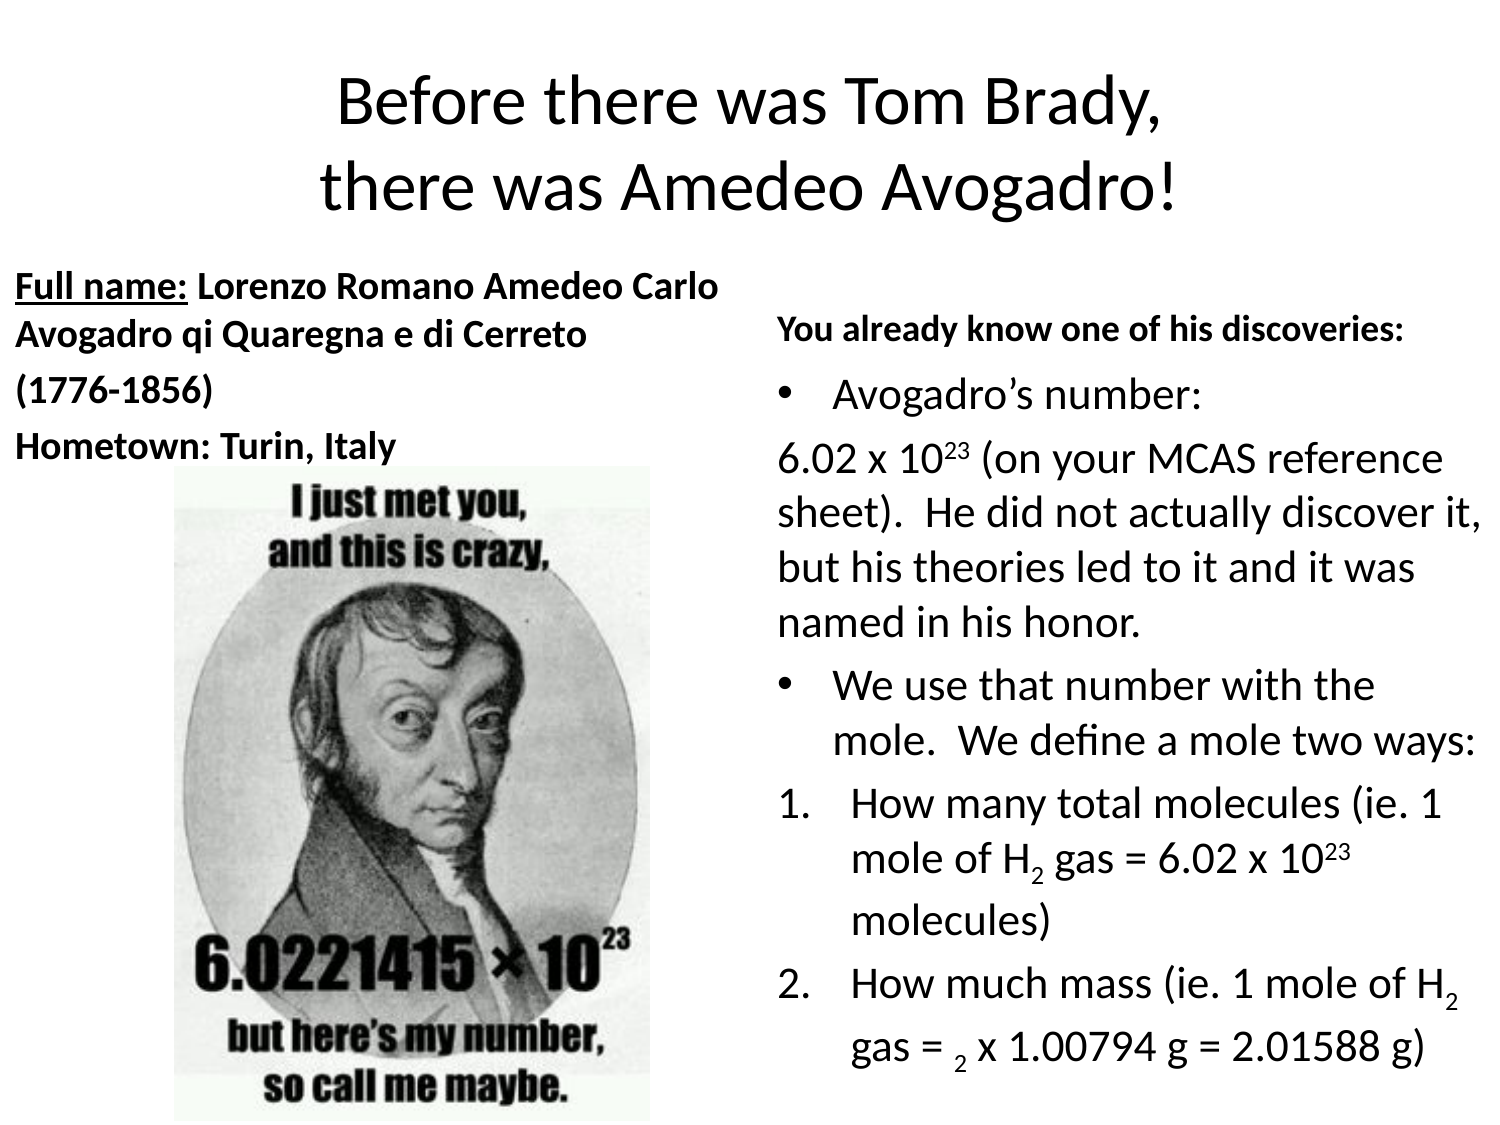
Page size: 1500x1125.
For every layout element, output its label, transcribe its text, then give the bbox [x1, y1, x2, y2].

title Before there was Tom Brady, there was Amedeo Avogadro! [75, 45, 1425, 233]
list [174, 466, 651, 1121]
list Full name: Lorenzo Romano Amedeo Carlo Avogadro qi Quaregna e di Cerreto (1776-1856) Hometown: Turin, Italy [0, 249, 750, 475]
list Avogadro’s number: 6.02 x 1023 (on your MCAS reference sheet). He did not actually discover it, but his theories led to it and it was named in his honor. We use that number with the mole. We define a mole two ways: How many total molecules (ie. 1 mole of H2 gas = 6.02 x 1023 molecules) How much mass (ie. 1 mole of H2 gas = 2 x 1.00794 g = 2.01588 g) [761, 356, 1500, 1125]
list You already know one of his discoveries: [761, 251, 1425, 356]
